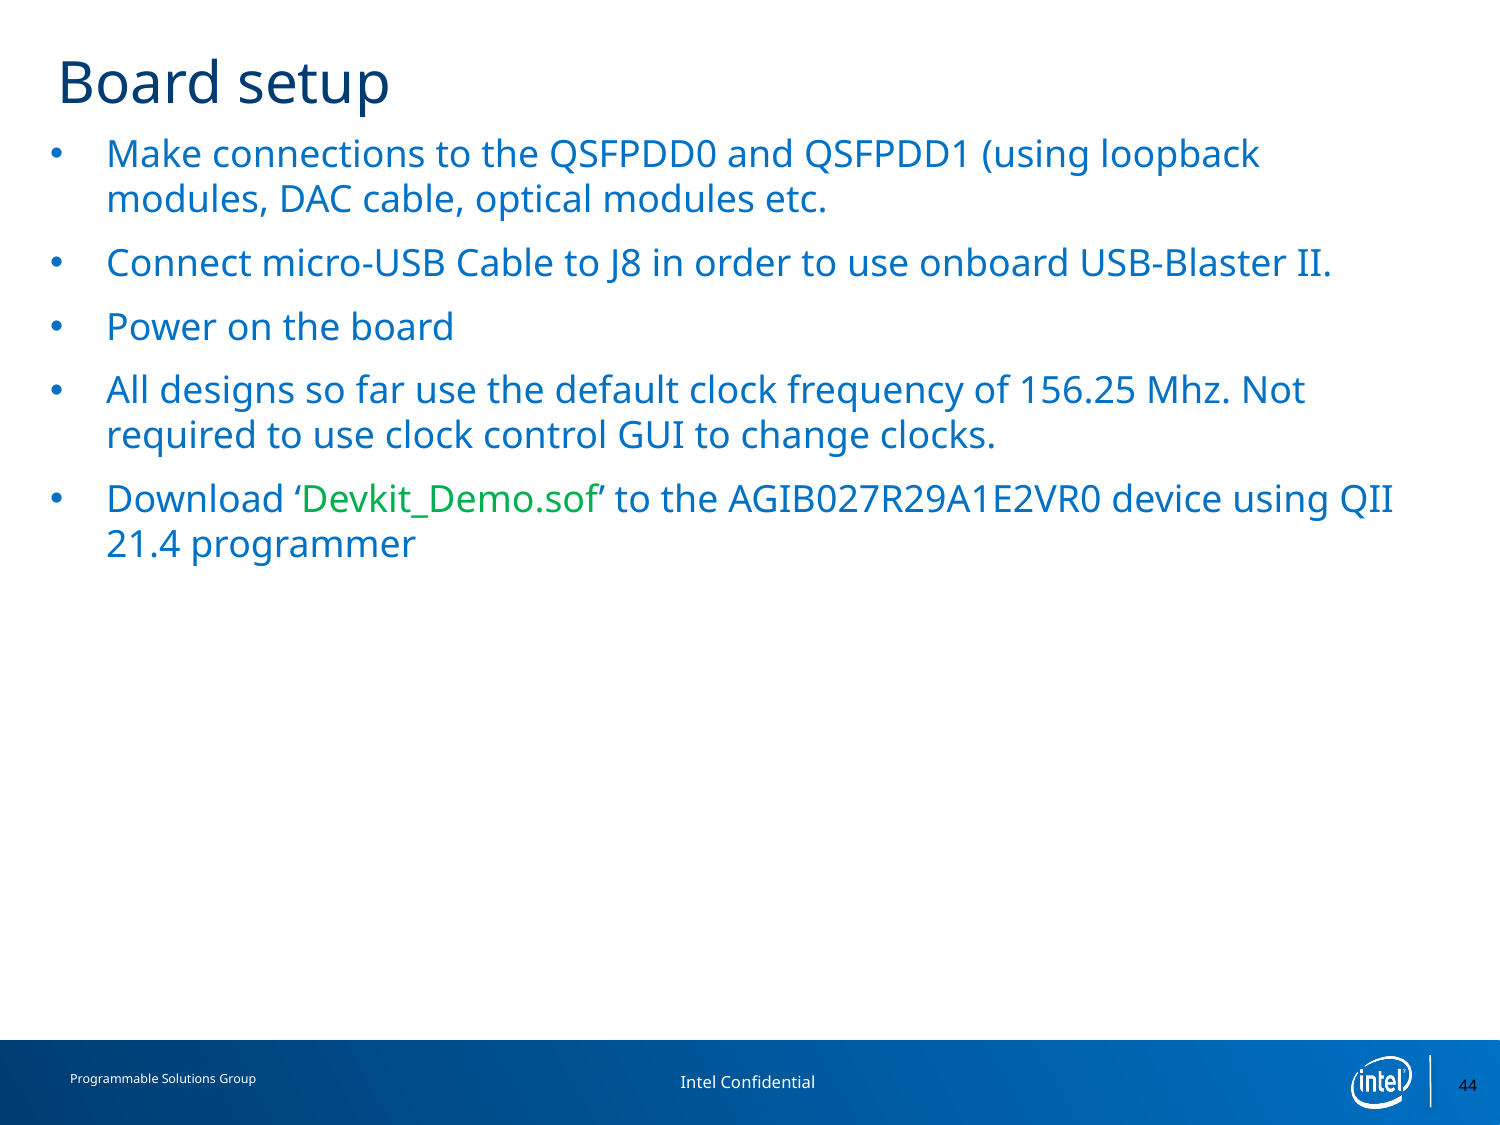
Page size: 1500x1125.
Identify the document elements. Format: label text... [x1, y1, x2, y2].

slide_number 44 [1127, 1055, 1478, 1116]
list Make connections to the QSFPDD0 and QSFPDD1 (using loopback modules, DAC cable, optical modules etc. Connect micro-USB Cable to J8 in order to use onboard USB-Blaster II. Power on the board All designs so far use the default clock frequency of 156.25 Mhz. Not required to use clock control GUI to change clocks. Download ‘Devkit_Demo.sof’ to the AGIB027R29A1E2VR0 device using QII 21.4 programmer [50, 130, 1418, 981]
title Board setup [57, 44, 1425, 195]
